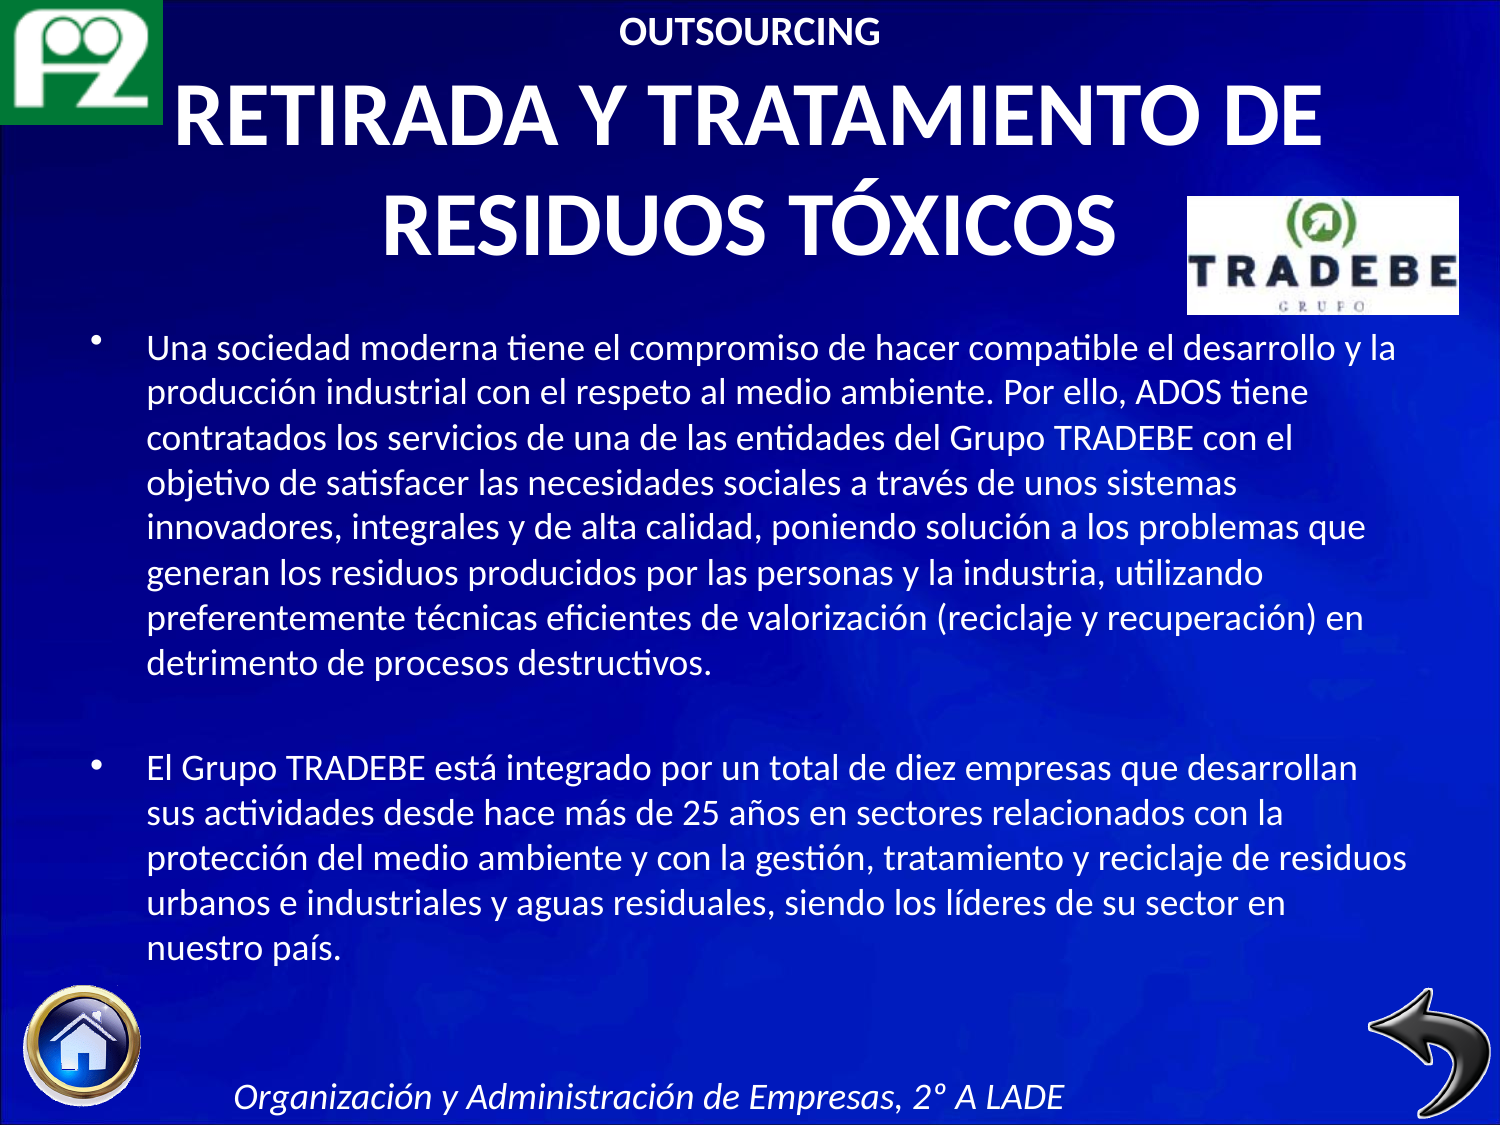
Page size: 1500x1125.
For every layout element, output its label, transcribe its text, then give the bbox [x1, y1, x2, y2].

title OUTSOURCING RETIRADA Y TRATAMIENTO DE RESIDUOS TÓXICOS [74, 44, 1426, 233]
picture [0, 0, 1500, 1125]
list Una sociedad moderna tiene el compromiso de hacer compatible el desarrollo y la producción industrial con el respeto al medio ambiente. Por ello, ADOS tiene contratados los servicios de una de las entidades del Grupo TRADEBE con el objetivo de satisfacer las necesidades sociales a través de unos sistemas innovadores, integrales y de alta calidad, poniendo solución a los problemas que generan los residuos producidos por las personas y la industria, utilizando preferentemente técnicas eficientes de valorización (reciclaje y recuperación) en detrimento de procesos destructivos. El Grupo TRADEBE está integrado por un total de diez empresas que desarrollan sus actividades desde hace más de 25 años en sectores relacionados con la protección del medio ambiente y con la gestión, tratamiento y reciclaje de residuos urbanos e industriales y aguas residuales, siendo los líderes de su sector en nuestro país. [74, 262, 1426, 1006]
text_box Organización y Administración de Empresas, 2º A LADE [218, 1064, 1199, 1125]
